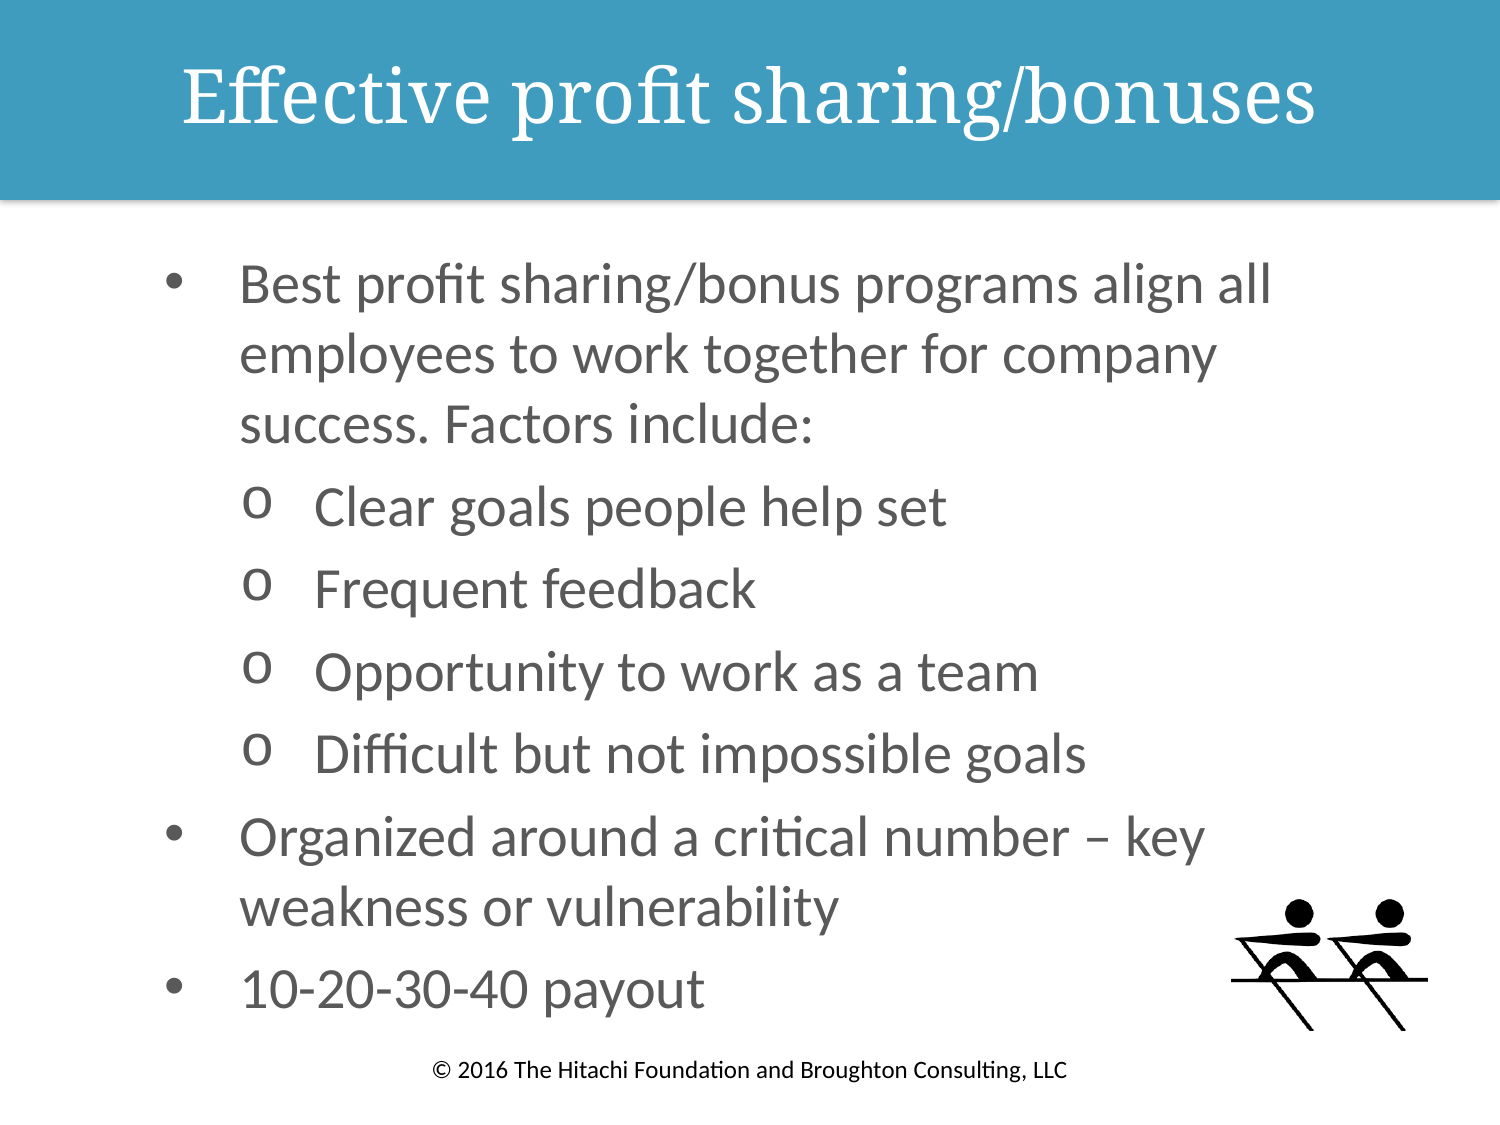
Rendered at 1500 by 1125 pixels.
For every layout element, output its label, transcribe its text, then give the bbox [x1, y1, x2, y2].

title Effective profit sharing/bonuses [112, 24, 1388, 163]
text_box Best profit sharing/bonus programs align all employees to work together for company success. Factors include: Clear goals people help set Frequent feedback Opportunity to work as a team Difficult but not impossible goals Organized around a critical number – key weakness or vulnerability 10-20-30-40 payout [74, 237, 1363, 1111]
picture [1230, 899, 1428, 1031]
